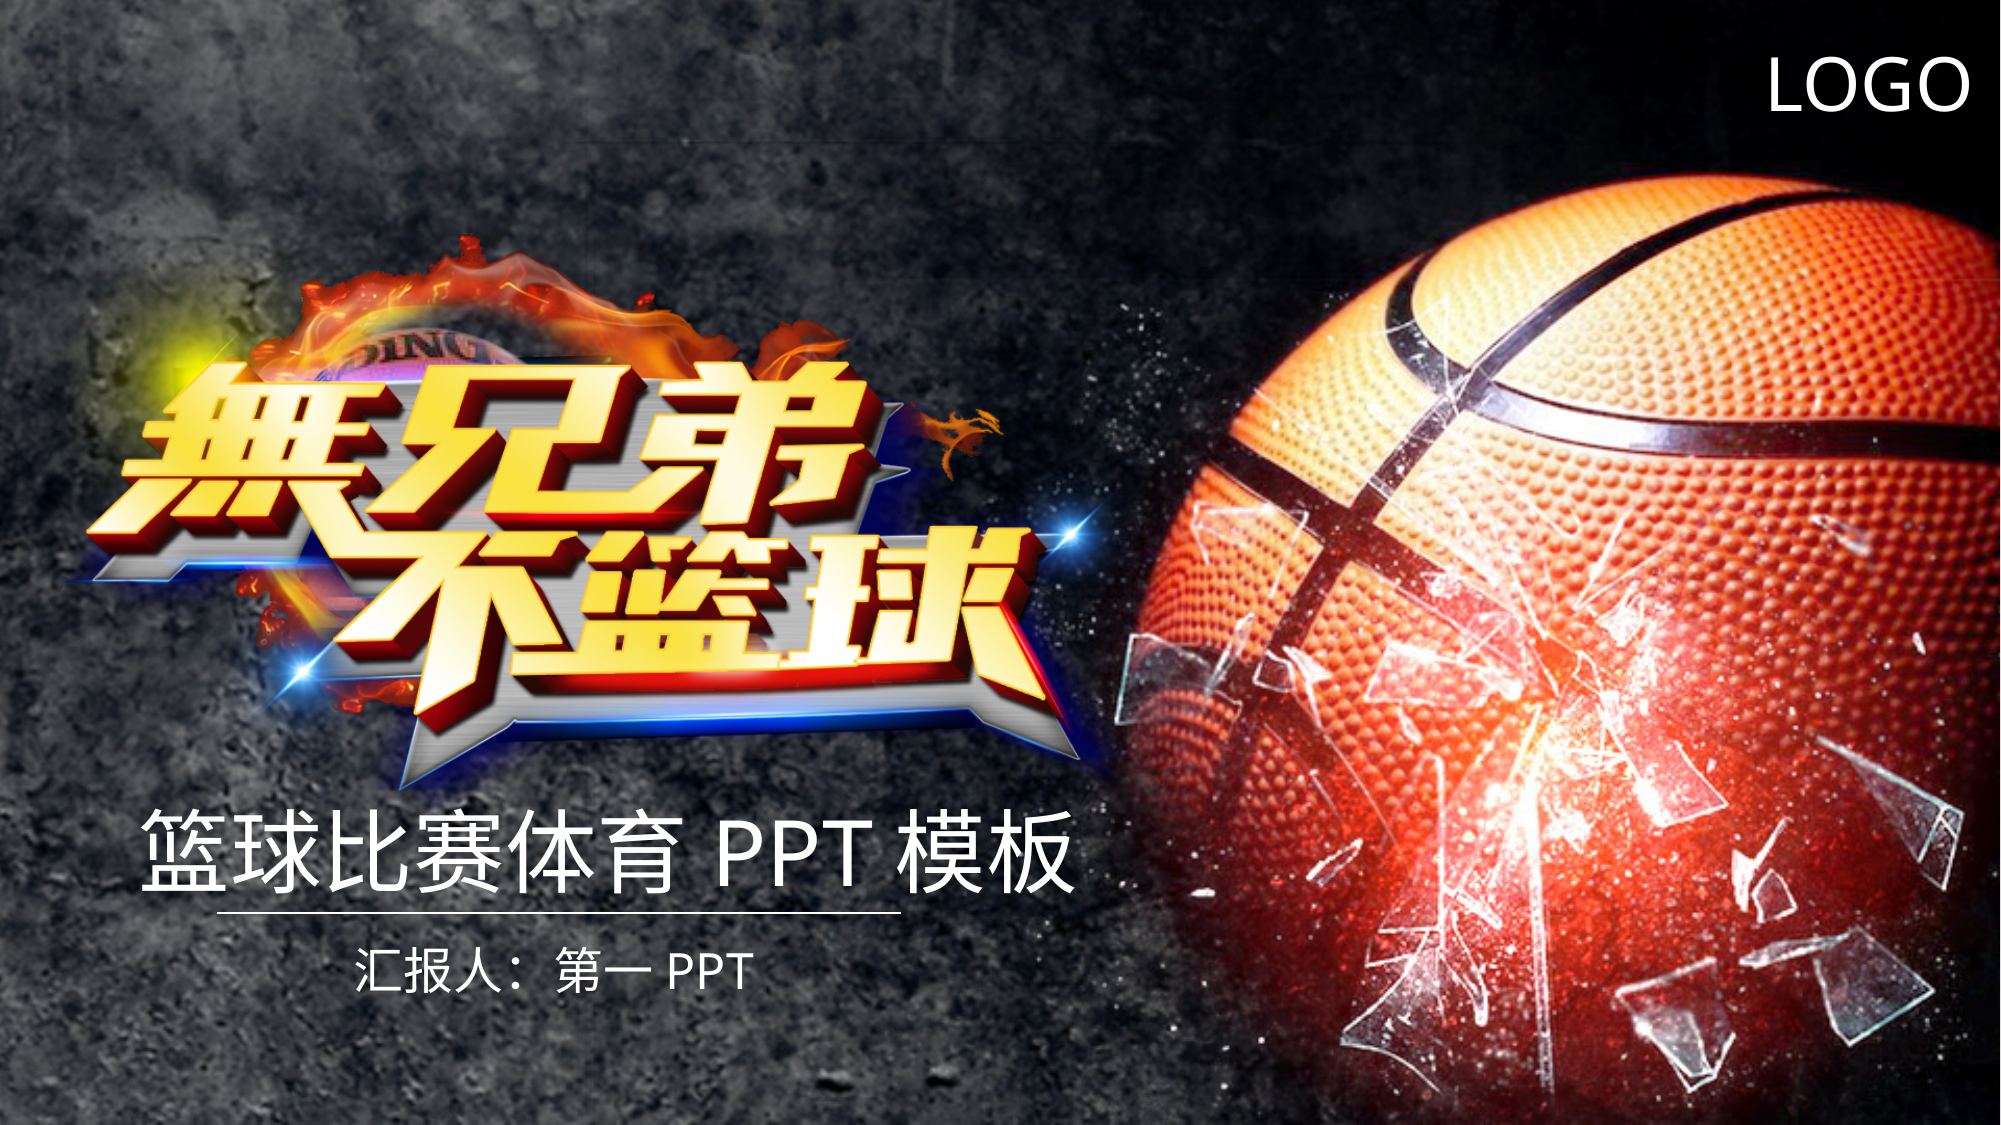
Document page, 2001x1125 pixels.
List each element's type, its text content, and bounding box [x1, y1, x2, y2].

text_box 篮球比赛体育PPT模板 [123, 867, 1094, 912]
text_box 汇报人：第一PPT [338, 931, 769, 1007]
picture [0, 0, 2001, 1125]
text_box LOGO [1749, 28, 1989, 134]
